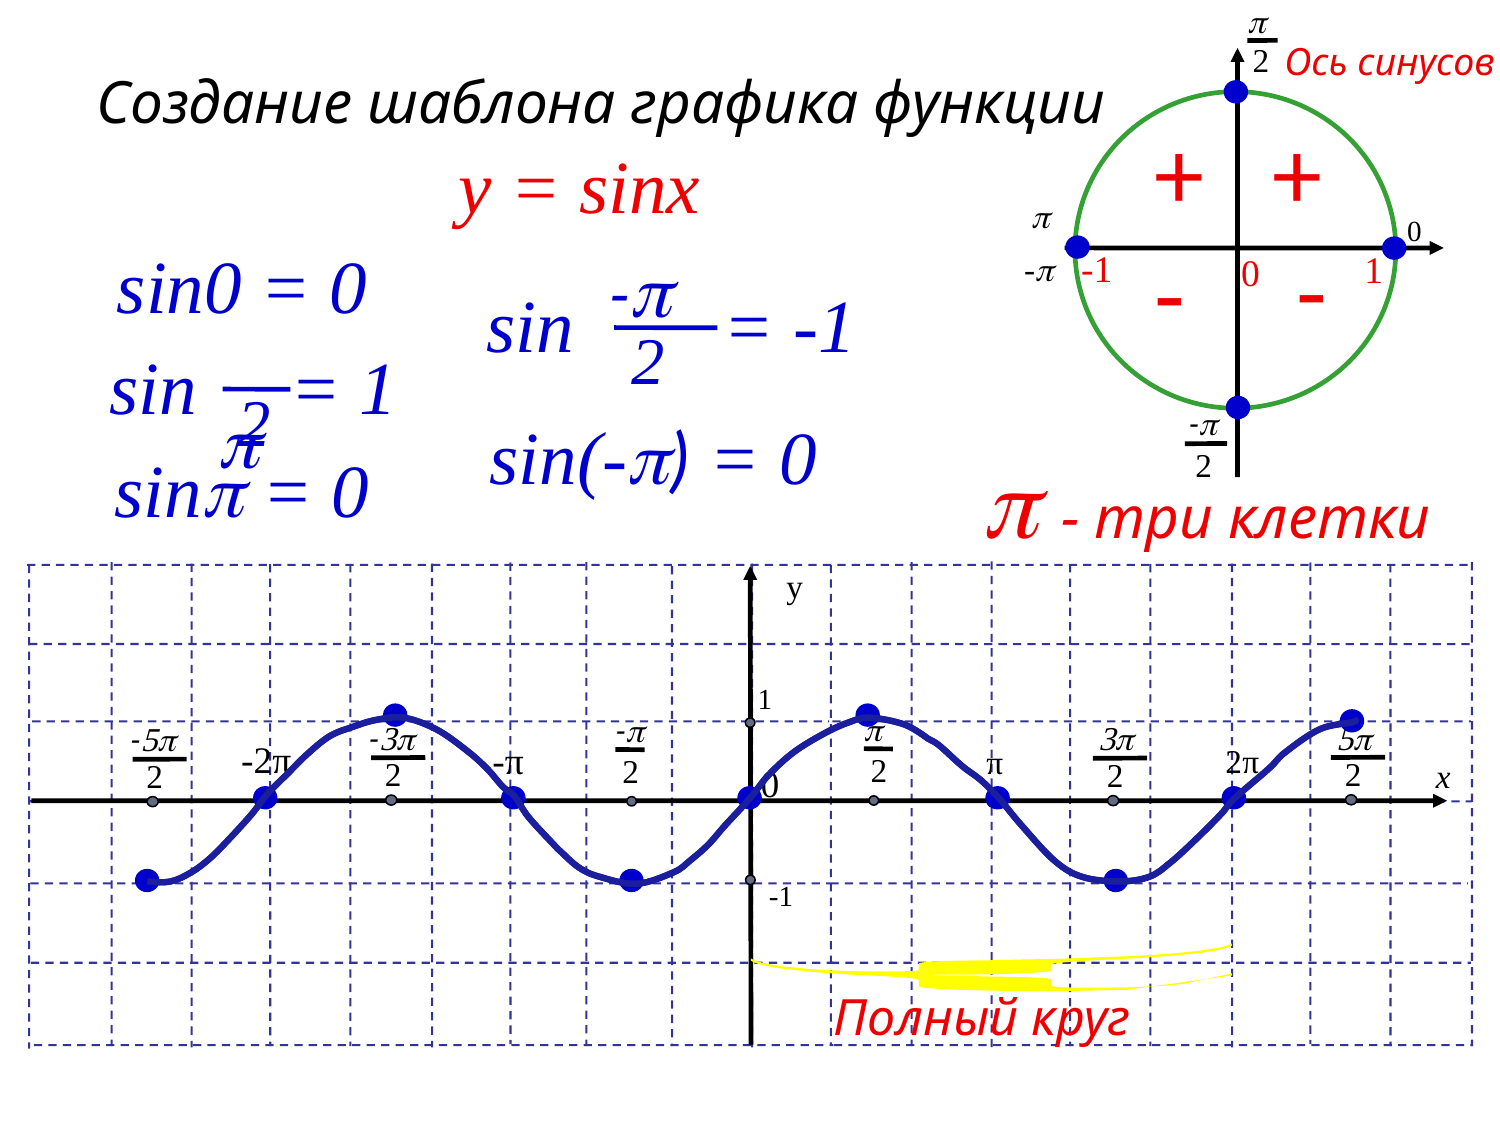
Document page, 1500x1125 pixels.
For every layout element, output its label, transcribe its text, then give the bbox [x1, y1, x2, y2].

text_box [1139, 101, 1374, 359]
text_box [94, 303, 473, 460]
text_box Создание шаблона графика функции y = sinx [0, 41, 1018, 237]
text_box p - три клетки [968, 431, 1475, 560]
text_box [26, 561, 1476, 1049]
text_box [471, 241, 892, 399]
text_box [750, 943, 1233, 1054]
text_box sin(-p) = 0 [474, 401, 908, 507]
text_box Ось синусов [1448, 30, 1500, 91]
text_box sin0 = 0 [102, 230, 421, 302]
text_box sinp = 0 [99, 468, 458, 540]
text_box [1023, 0, 1444, 485]
